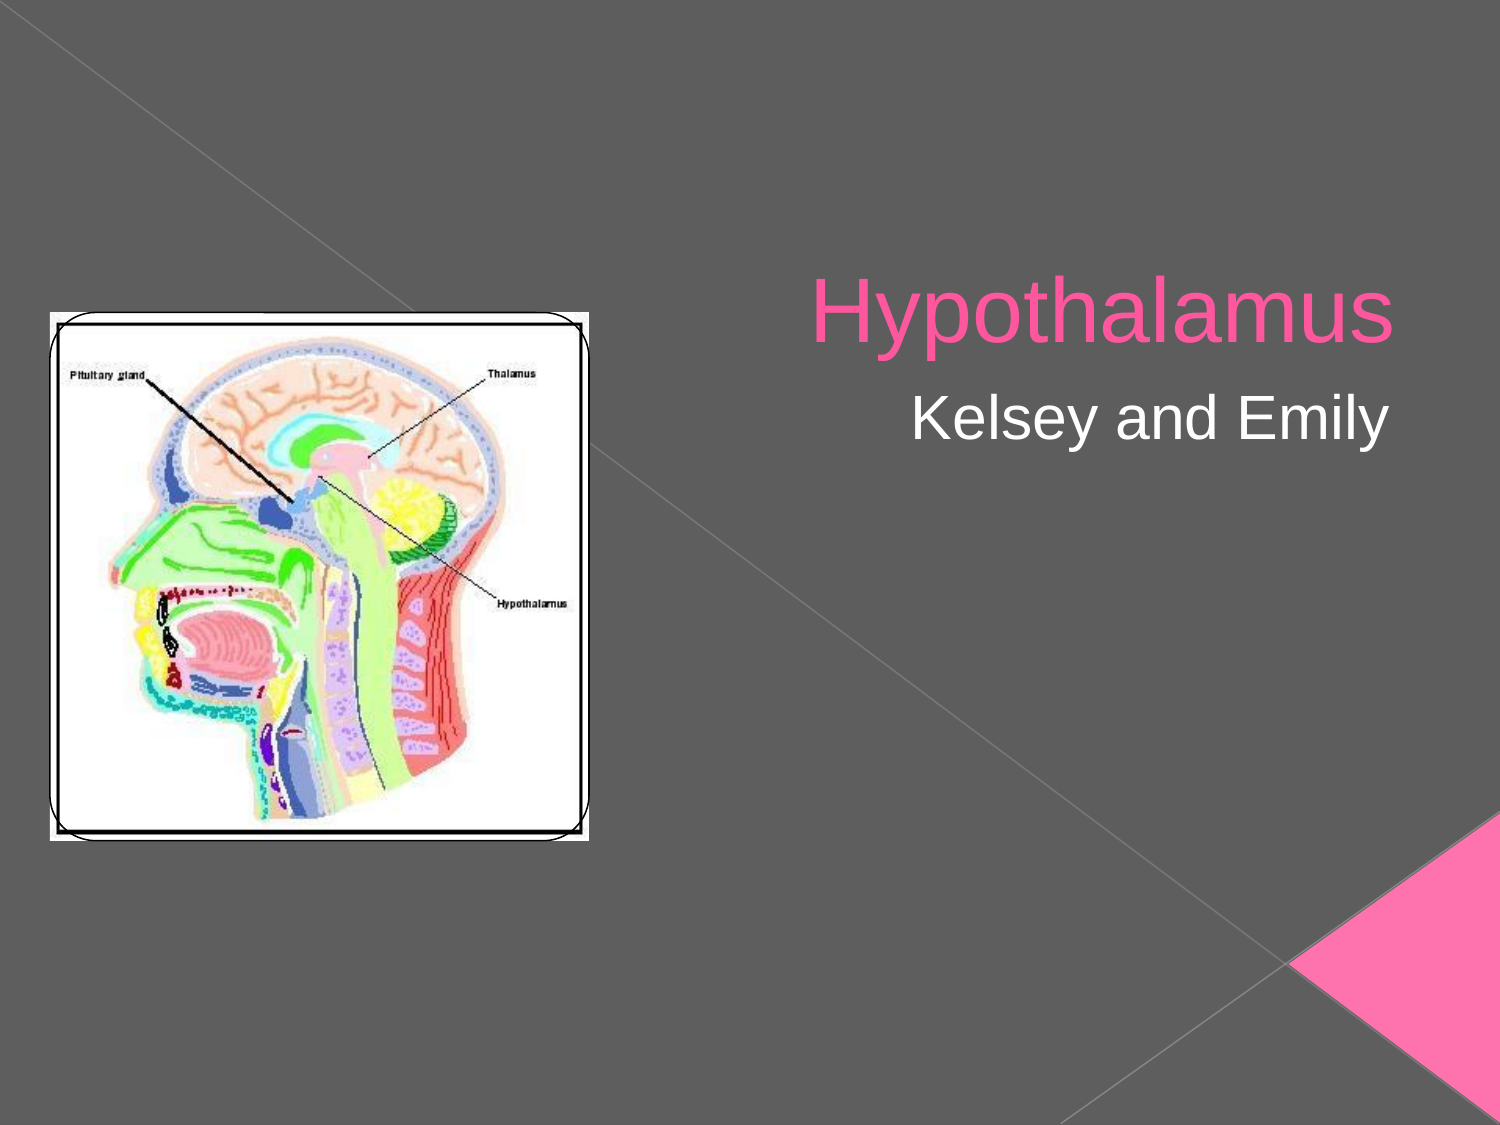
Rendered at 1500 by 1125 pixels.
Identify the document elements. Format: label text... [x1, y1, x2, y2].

text_box [550, 312, 589, 348]
text_box [49, 312, 88, 356]
text_box [552, 805, 589, 841]
text_box [49, 312, 590, 841]
subtitle Kelsey and Emily [88, 369, 1412, 1037]
text_box [49, 799, 88, 841]
title Hypothalamus [88, 165, 1412, 369]
